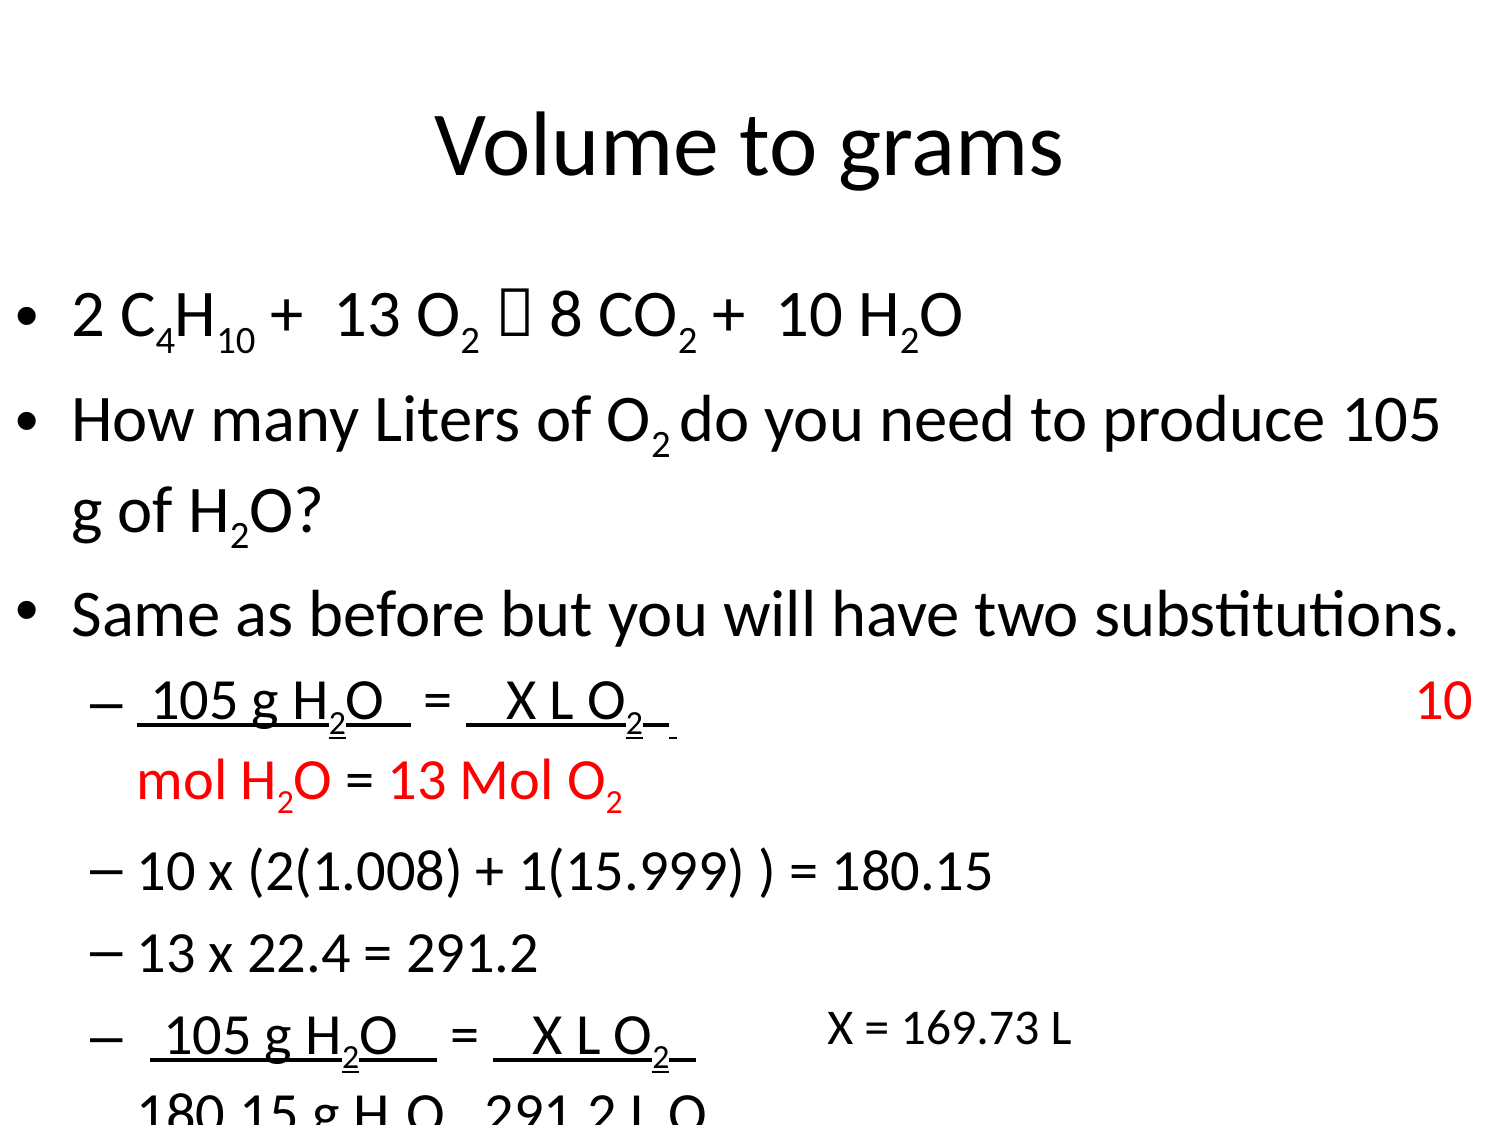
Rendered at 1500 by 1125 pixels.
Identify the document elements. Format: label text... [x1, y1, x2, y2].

text_box X = 169.73 L O2 [812, 987, 1388, 1125]
title Volume to grams [75, 45, 1425, 233]
list 2 C4H10 + 13 O2  8 CO2 + 10 H2O How many Liters of O2 do you need to produce 105 g of H2O? Same as before but you will have two substitutions. 105 g H2O = X L O2 10 mol H2O = 13 Mol O2 10 x (2(1.008) + 1(15.999) ) = 180.15 13 x 22.4 = 291.2 105 g H2O = X L O2 180.15 g H2O 291.2 L O2 [0, 262, 1500, 1125]
